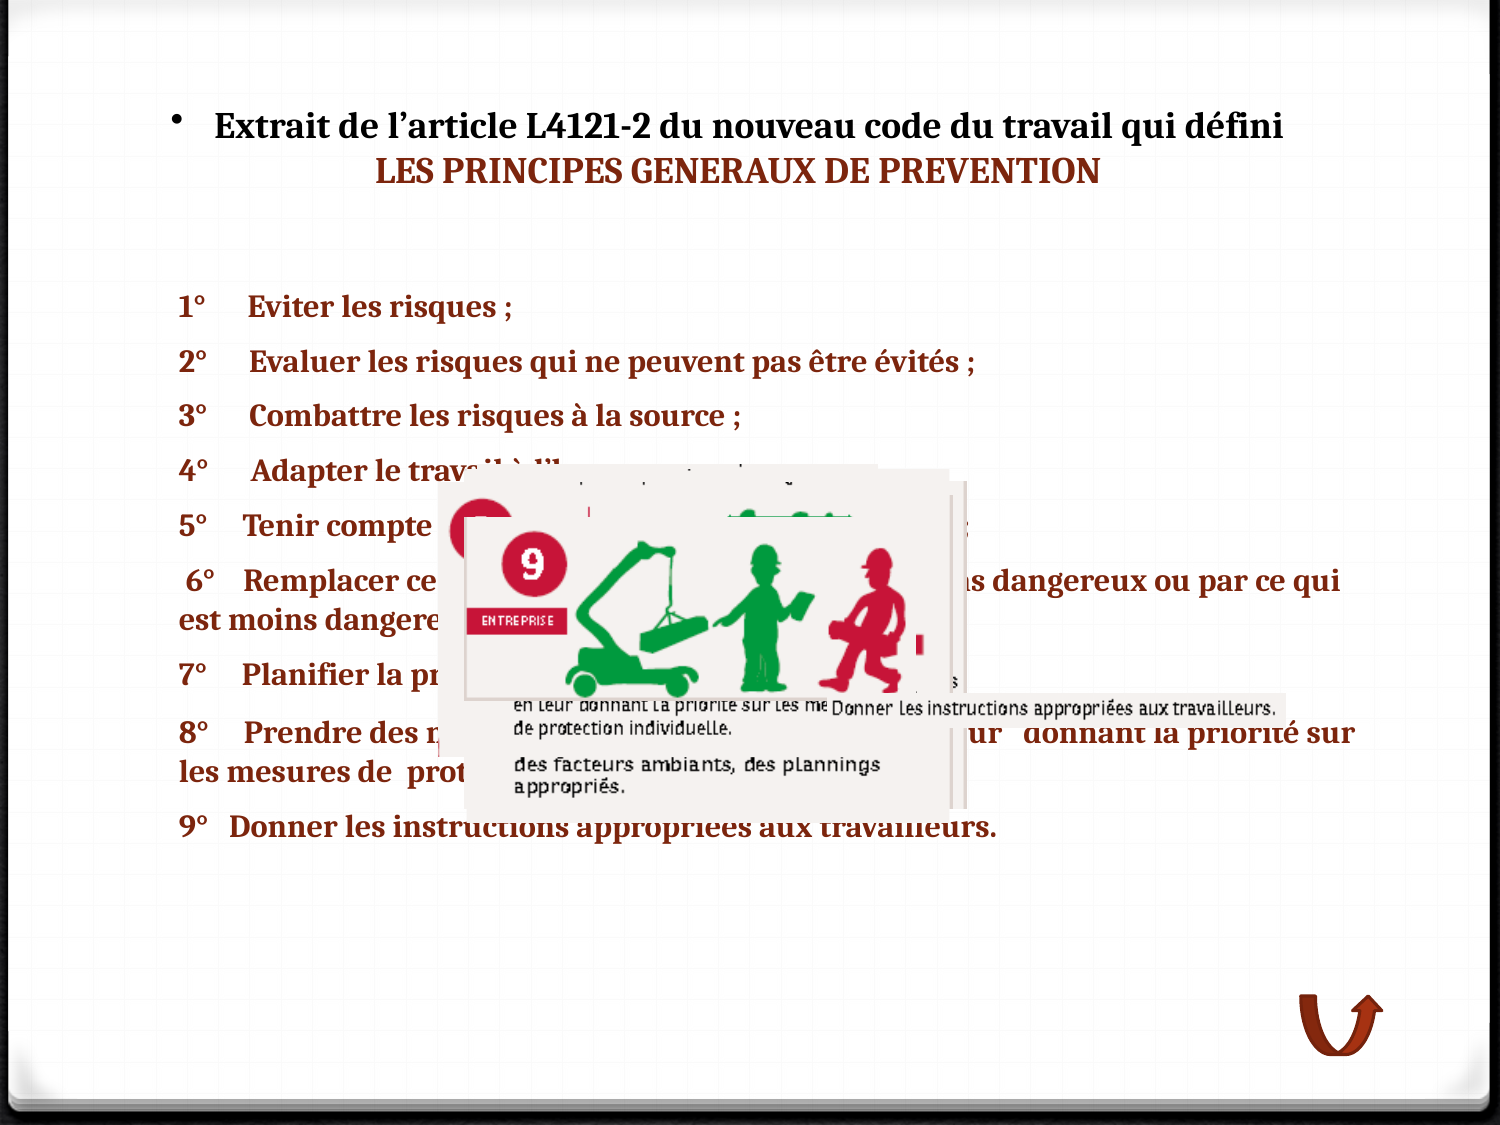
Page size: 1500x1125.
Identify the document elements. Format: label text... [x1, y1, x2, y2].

text_box [1299, 994, 1384, 1057]
text_box 1° Eviter les risques ; 2° Evaluer les risques qui ne peuvent pas être évités ; 3° Combattre les risques à la source ; 4° Adapter le travail à l’homme ….; 5° Tenir compte de l’état d’évolution de la technique ; 6° Remplacer ce qui est dangereux par ce qui n’est pas dangereux ou par ce qui est moins dangereux; 7° Planifier la prévention ….; 8° Prendre des mesures de protection collective en leur donnant la priorité sur les mesures de protection individuelle ; 9° Donner les instructions appropriées aux travailleurs. [163, 277, 1395, 907]
text_box Extrait de l’article L4121-2 du nouveau code du travail qui défini LES PRINCIPES GENERAUX DE PREVENTION [103, 93, 1374, 199]
picture [0, 0, 1500, 1125]
